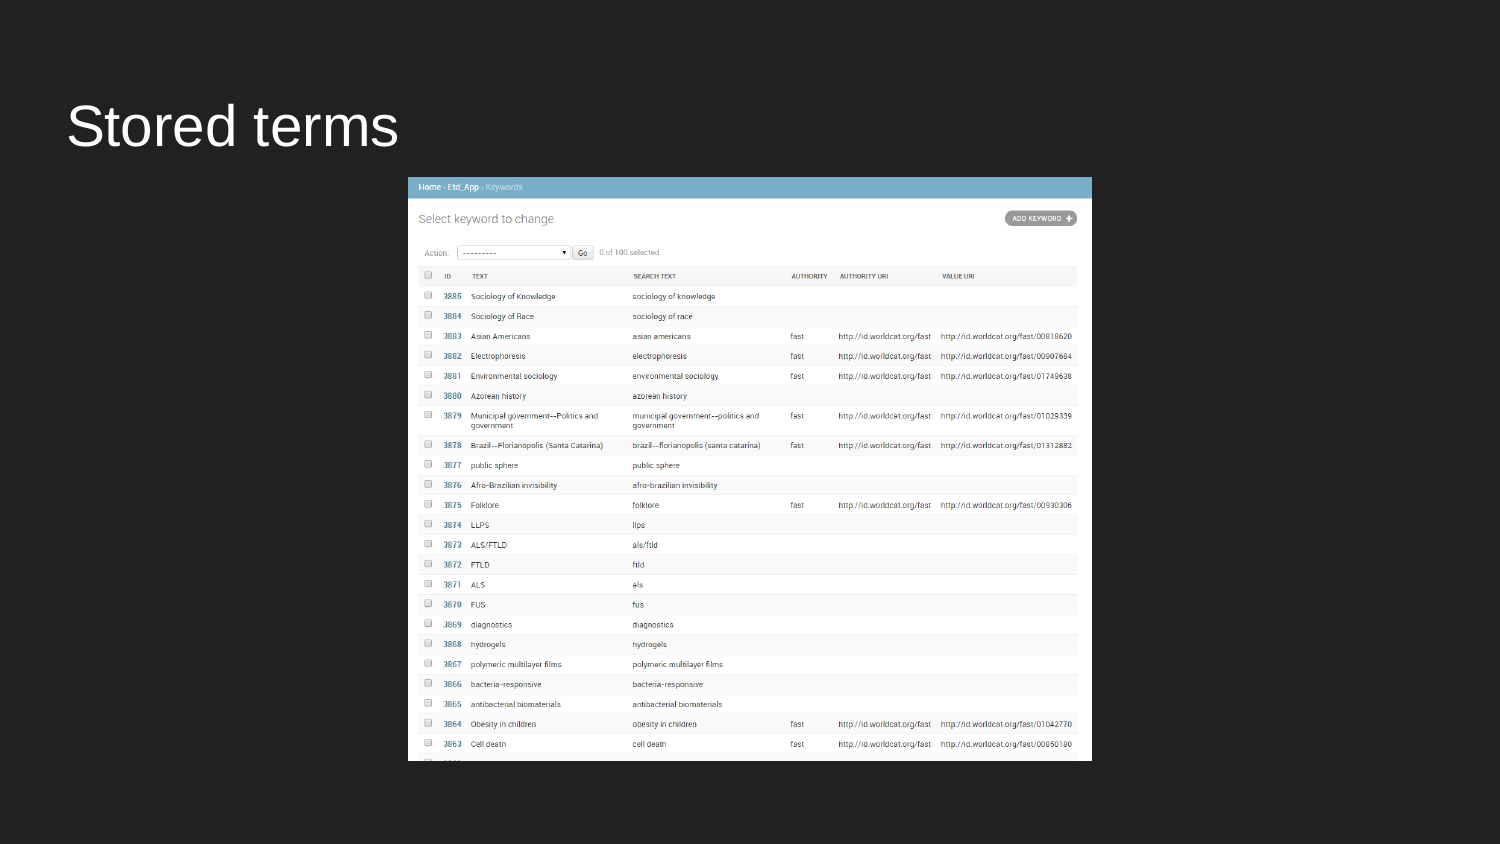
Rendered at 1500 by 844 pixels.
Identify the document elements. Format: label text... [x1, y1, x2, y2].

picture [408, 177, 1092, 761]
title Stored terms [51, 72, 1449, 167]
